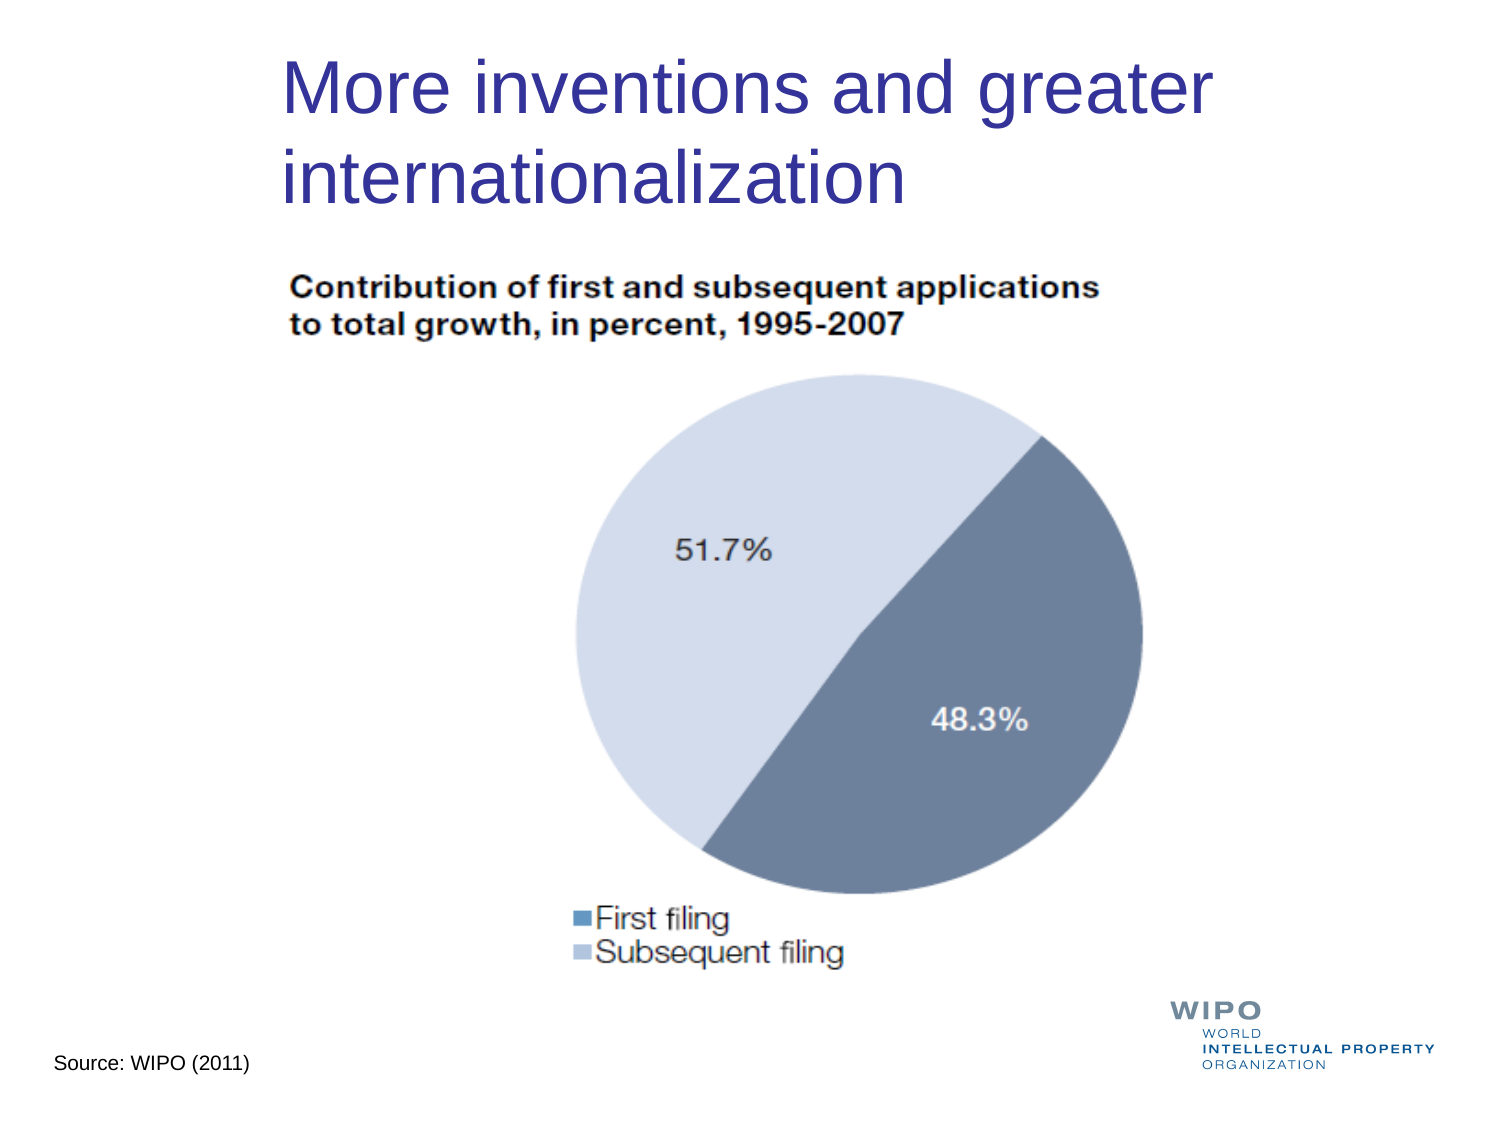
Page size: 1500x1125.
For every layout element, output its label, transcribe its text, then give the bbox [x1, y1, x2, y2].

text_box Source: WIPO (2011) [38, 1042, 266, 1083]
title More inventions and greater internationalization [266, 27, 1412, 231]
picture [0, 0, 1500, 1125]
